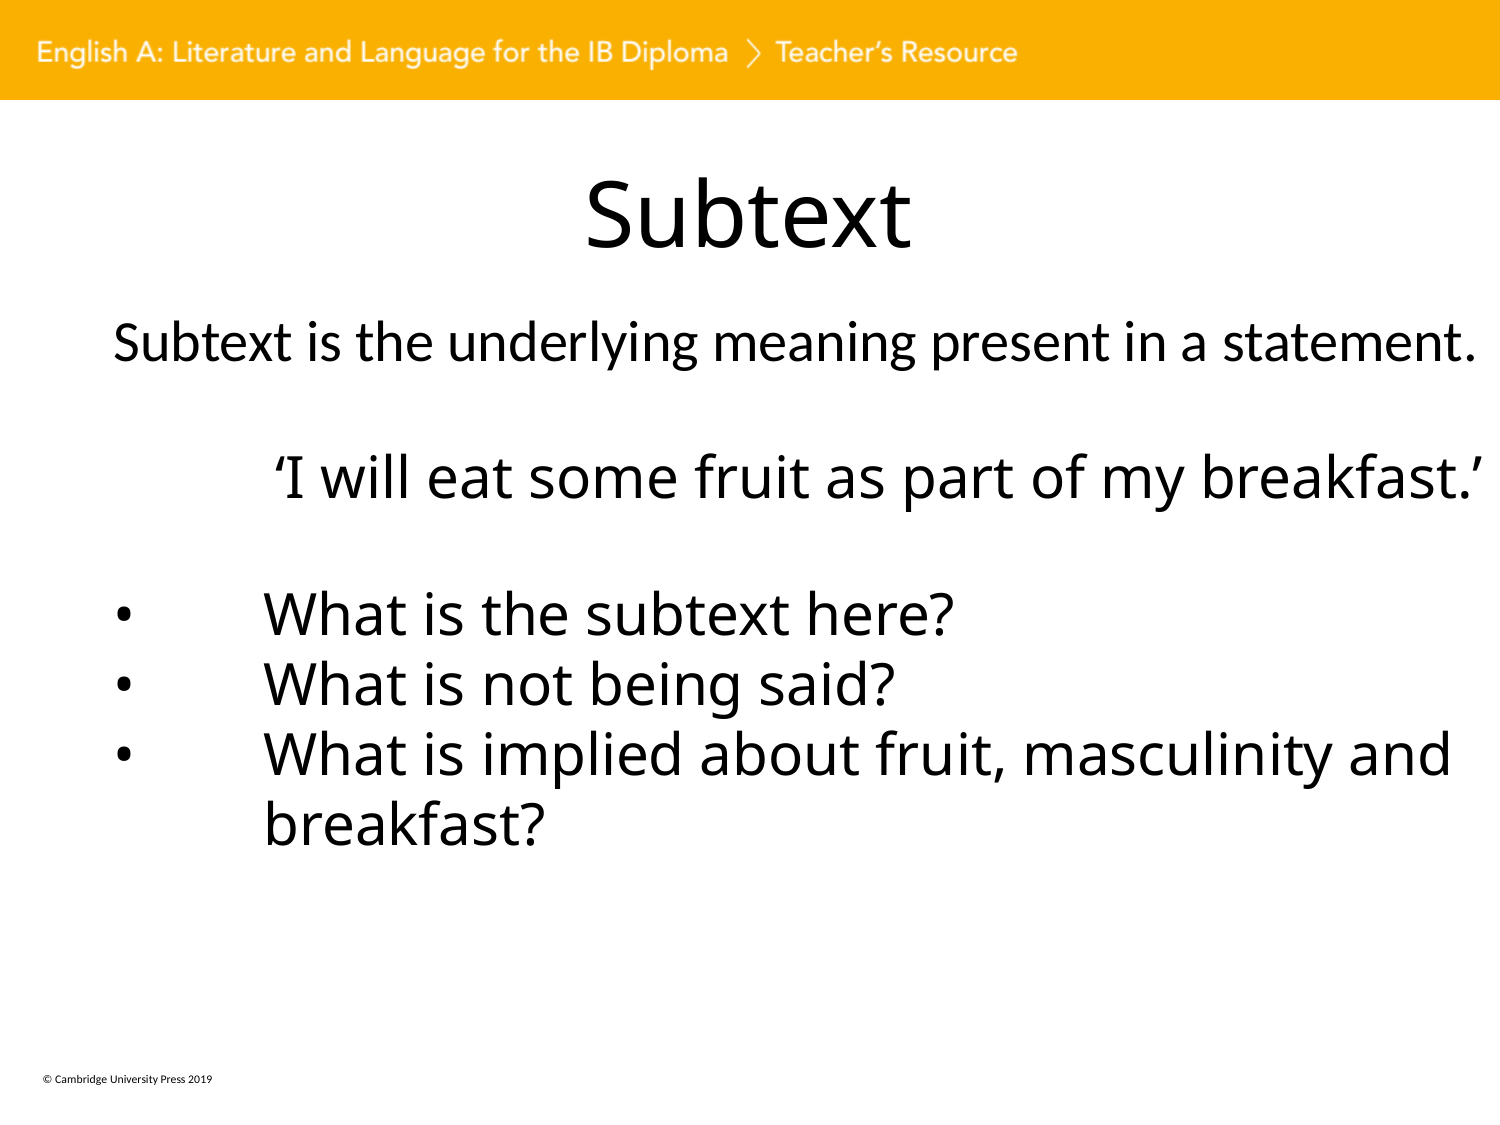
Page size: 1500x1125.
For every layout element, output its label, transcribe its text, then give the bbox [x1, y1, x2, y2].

text_box Subtext [27, 117, 1469, 305]
subtitle © Cambridge University Press 2019 [27, 1063, 1388, 1093]
title Subtext is the underlying meaning present in a statement. ‘I will eat some fruit as part of my breakfast.’ • What is the subtext here? • What is not being said? • What is implied about fruit, masculinity and breakfast? [98, 219, 1500, 941]
picture [0, 0, 1500, 101]
